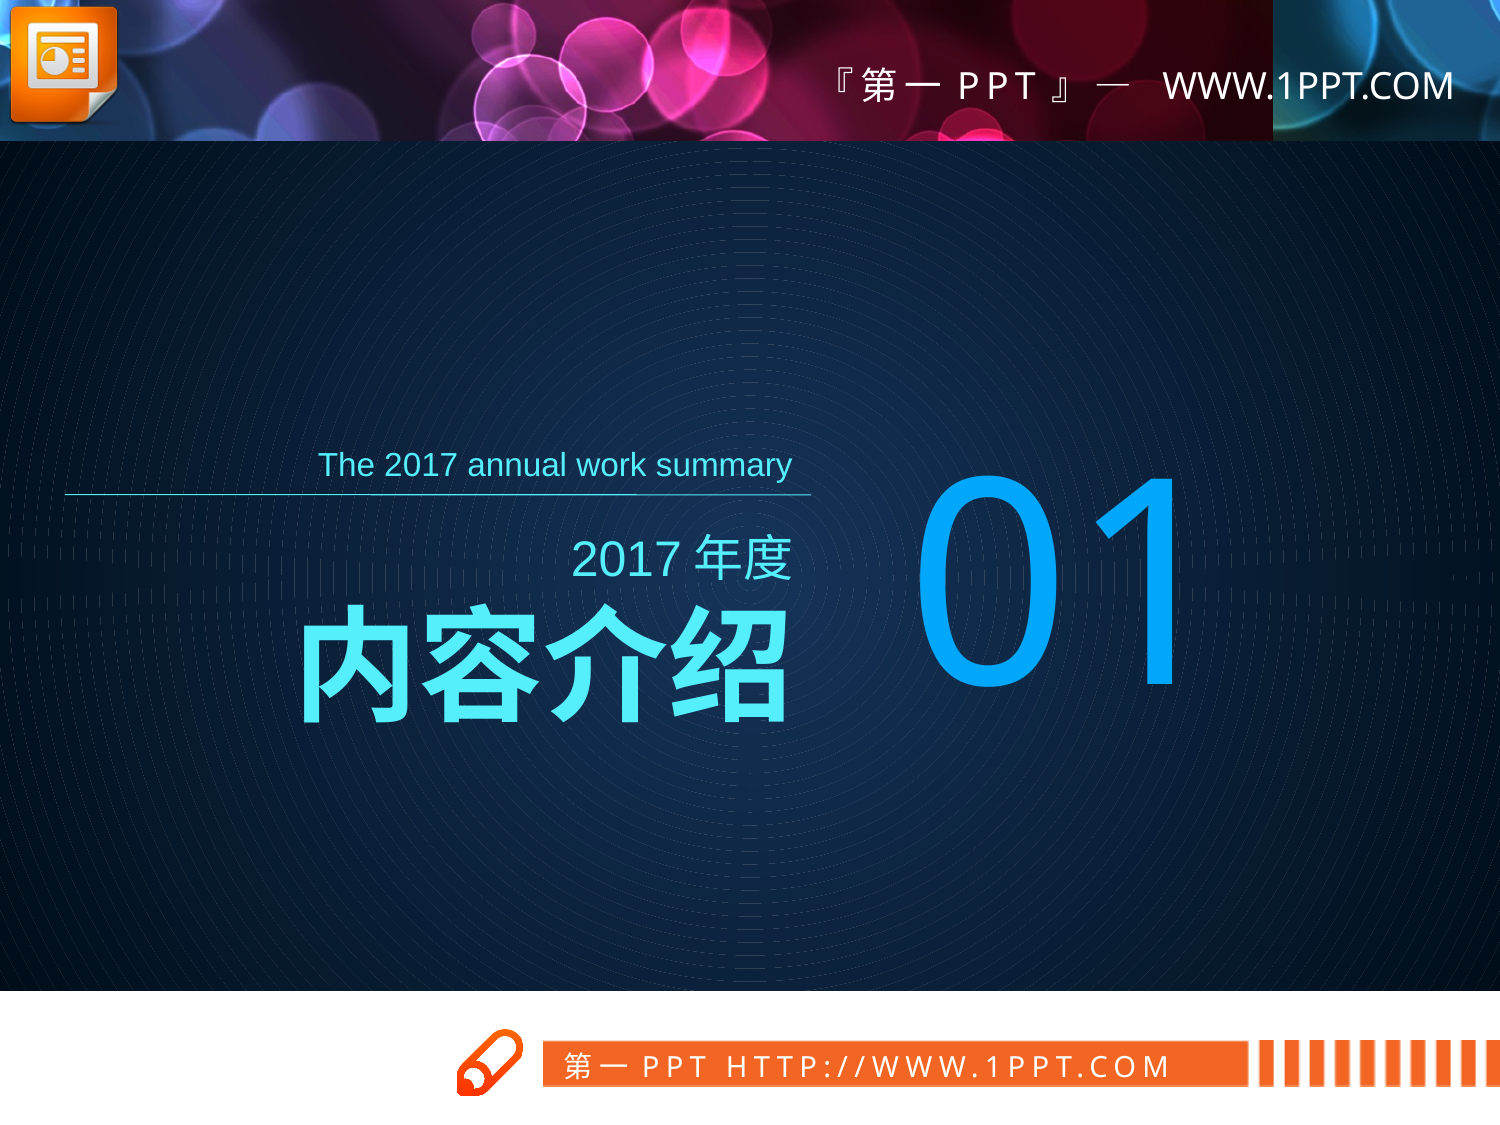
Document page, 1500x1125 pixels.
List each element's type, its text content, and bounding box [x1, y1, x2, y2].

text_box 2017年度 内容介绍 [278, 518, 809, 744]
text_box 01 [891, 390, 1251, 750]
text_box The 2017 annual work summary [302, 435, 809, 490]
picture [543, 1040, 1500, 1087]
picture [0, 0, 1500, 141]
